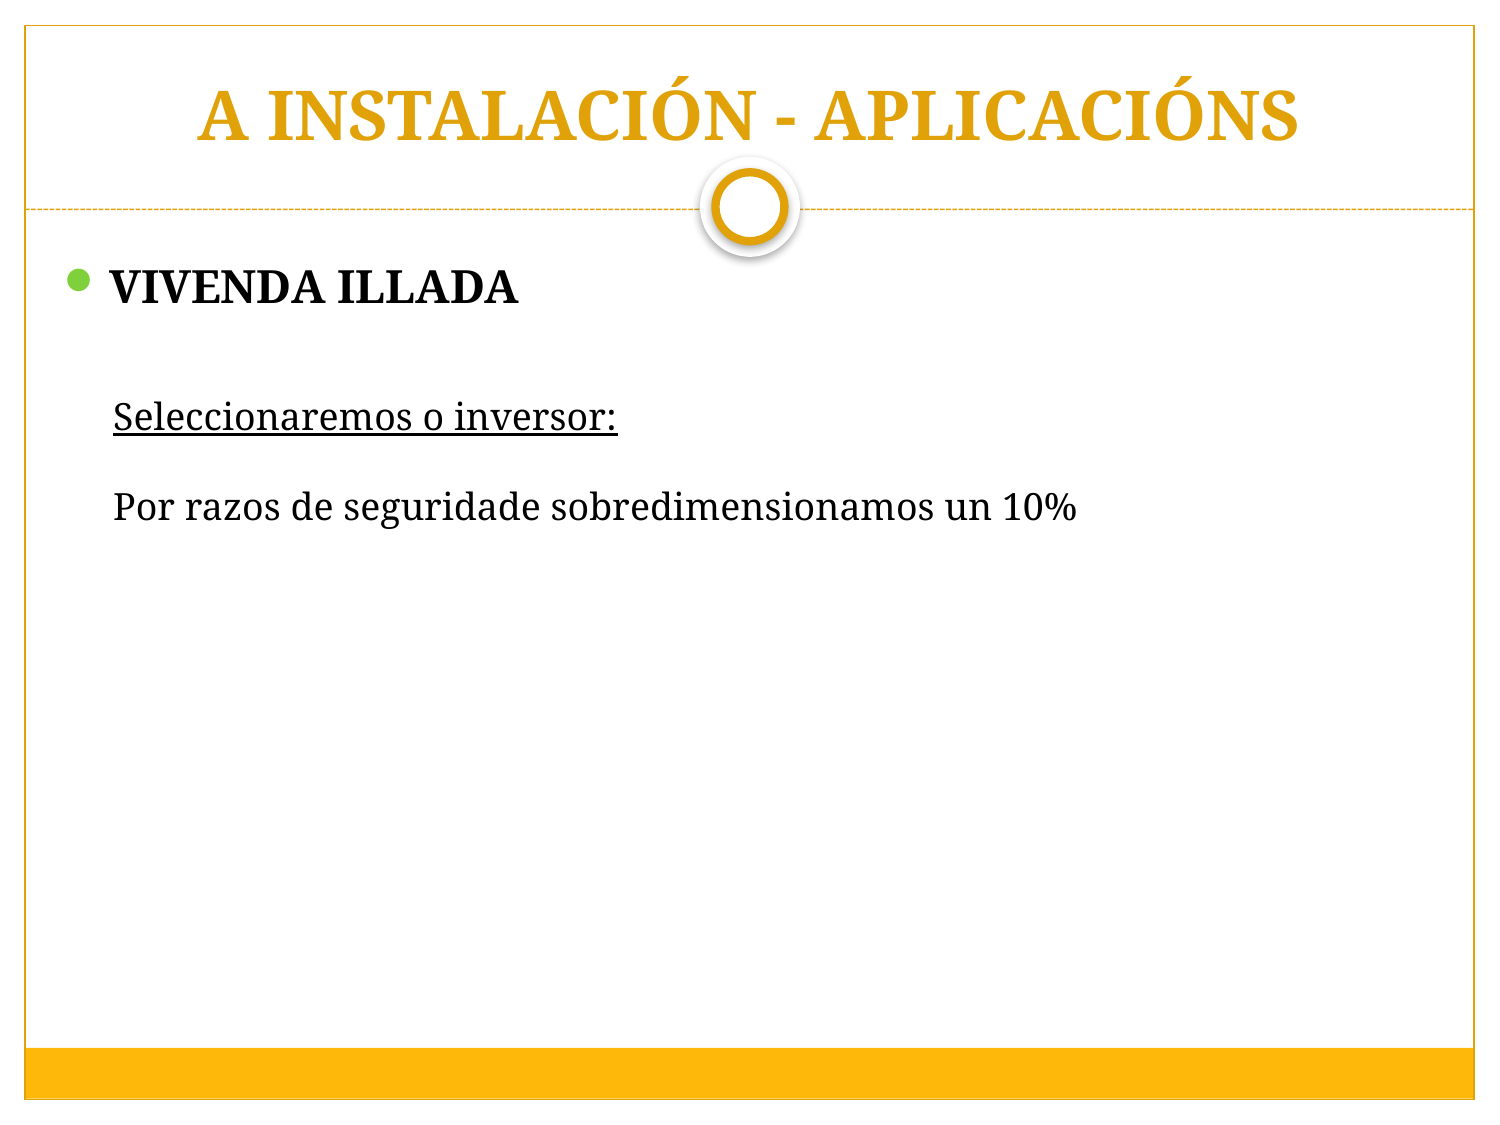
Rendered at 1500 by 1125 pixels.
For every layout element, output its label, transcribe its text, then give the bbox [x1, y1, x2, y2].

title A INSTALACIÓN - APLICACIÓNS [49, 37, 1450, 162]
list VIVENDA ILLADA [49, 250, 1445, 1001]
